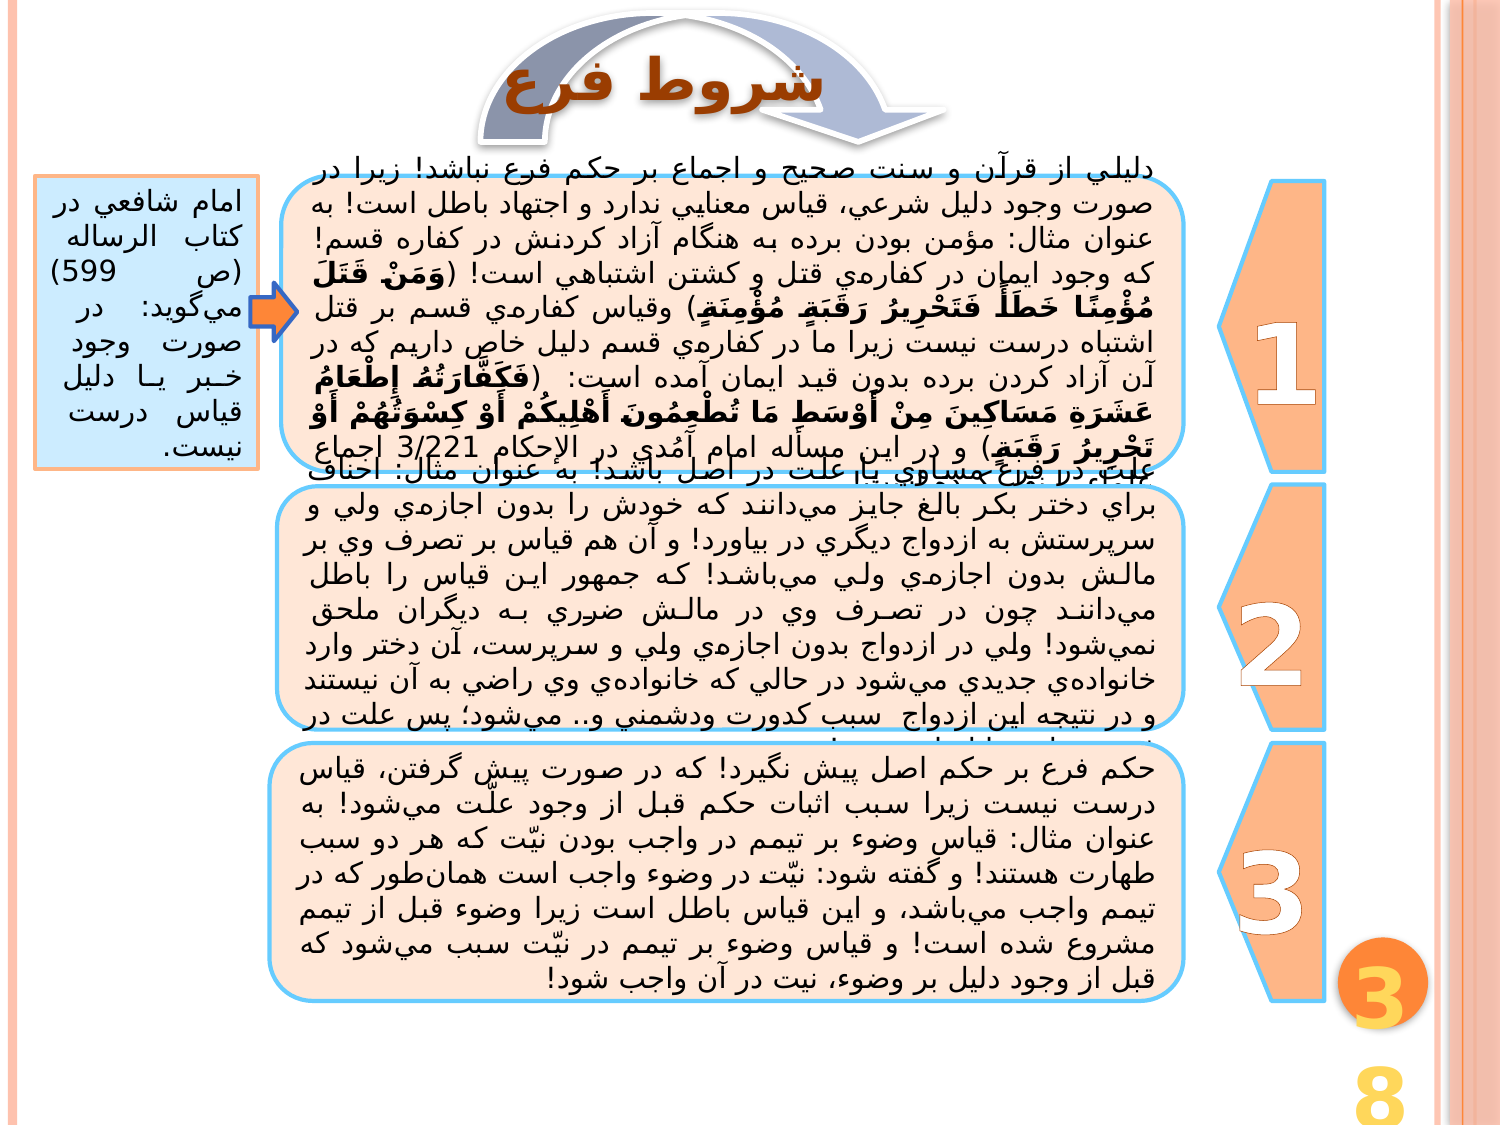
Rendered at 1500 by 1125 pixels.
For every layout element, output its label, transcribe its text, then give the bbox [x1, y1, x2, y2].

text_box [1255, 435, 1327, 474]
text_box 3 [1242, 813, 1326, 964]
text_box [1216, 292, 1229, 361]
text_box 38 [1318, 937, 1444, 1125]
text_box [248, 280, 299, 344]
text_box شروط فرع [477, 10, 947, 145]
text_box [1216, 740, 1327, 937]
text_box [1216, 482, 1327, 732]
text_box [1231, 178, 1327, 284]
text_box 2 [1242, 565, 1326, 716]
text_box 1 [1229, 284, 1338, 435]
text_box علت در فرع مساوي با علت در اصل باشد! به عنوان مثال: احناف براي دختر بكر بالغ جايز مي‌دانند كه خودش را بدون اجازه‌ي ولي و سرپرستش به ازدواج ديگري در بياورد! و آن هم قياس بر تصرف وي بر مالش بدون اجازه‌ي ولي مي‌باشد! كه جمهور اين قياس را باطل مي‌دانند چون در تصرف وي در مالش ضرري به ديگران ملحق نمي‌شود! ولي در ازدواج بدون اجازه‌ي ولي و سرپرست، آن دختر وارد خانواده‌ي جديدي مي‌شود در حالي كه خانواده‌ي وي راضي به آن نيستند و در نتيجه اين ازدواج سبب كدورت ودشمني و.. مي‌شود؛ پس علت در فرع مساوي با اصل نيست! [274, 484, 1186, 732]
text_box امام شافعي در كتاب الرساله (ص 599) مي‌گويد: در صورت وجود خبر يا دليل قياس درست نيست. [33, 174, 260, 471]
text_box حكم فرع بر حكم اصل پيش نگيرد! كه در صورت پيش گرفتن، قياس درست نيست زيرا سبب اثبات حكم قبل از وجود علّت مي‌شود! به عنوان مثال: قياس وضوء بر تيمم در واجب بودن نيّت كه هر دو سبب طهارت هستند! و گفته شود: نيّت در وضوء واجب است همان‌طور كه در تيمم واجب مي‌باشد، و اين قياس باطل است زيرا وضوء قبل از تيمم مشروع شده است! و قياس وضوء بر تيمم در نيّت سبب مي‌شود كه قبل از وجود دليل بر وضوء، نيت در آن واجب شود! [267, 740, 1186, 1004]
text_box [1254, 964, 1318, 1004]
text_box دليلي از قرآن و سنت صحيح و اجماع بر حكم فرع نباشد! زيرا در صورت وجود دليل شرعي، قياس معنايي ندارد و اجتهاد باطل است! به عنوان مثال: مؤمن بودن برده به هنگام آزاد كردنش در كفاره قسم! كه وجود ايمان در كفاره‌ي قتل و كشتن اشتباهي است! (وَمَنْ قَتَلَ مُؤْمِنًا خَطَأً فَتَحْرِيرُ رَقَبَةٍ مُؤْمِنَةٍ) وقياس كفاره‌ي قسم بر قتل اشتباه درست نيست زيرا ما در كفاره‌ي قسم دليل خاص داريم كه در آن آزاد كردن برده بدون قيد ايمان آمده است: (فَكَفَّارَتُهُ إِطْعَامُ عَشَرَةِ مَسَاكِينَ مِنْ أَوْسَطِ مَا تُطْعِمُونَ أَهْلِيكُمْ أَوْ كِسْوَتُهُمْ أَوْ تَحْرِيرُ رَقَبَةٍ) و در اين مسأله امام آمُدي در الإحكام 3/221 اجماع علماء را نقل كرده‌ است! [279, 173, 1186, 474]
